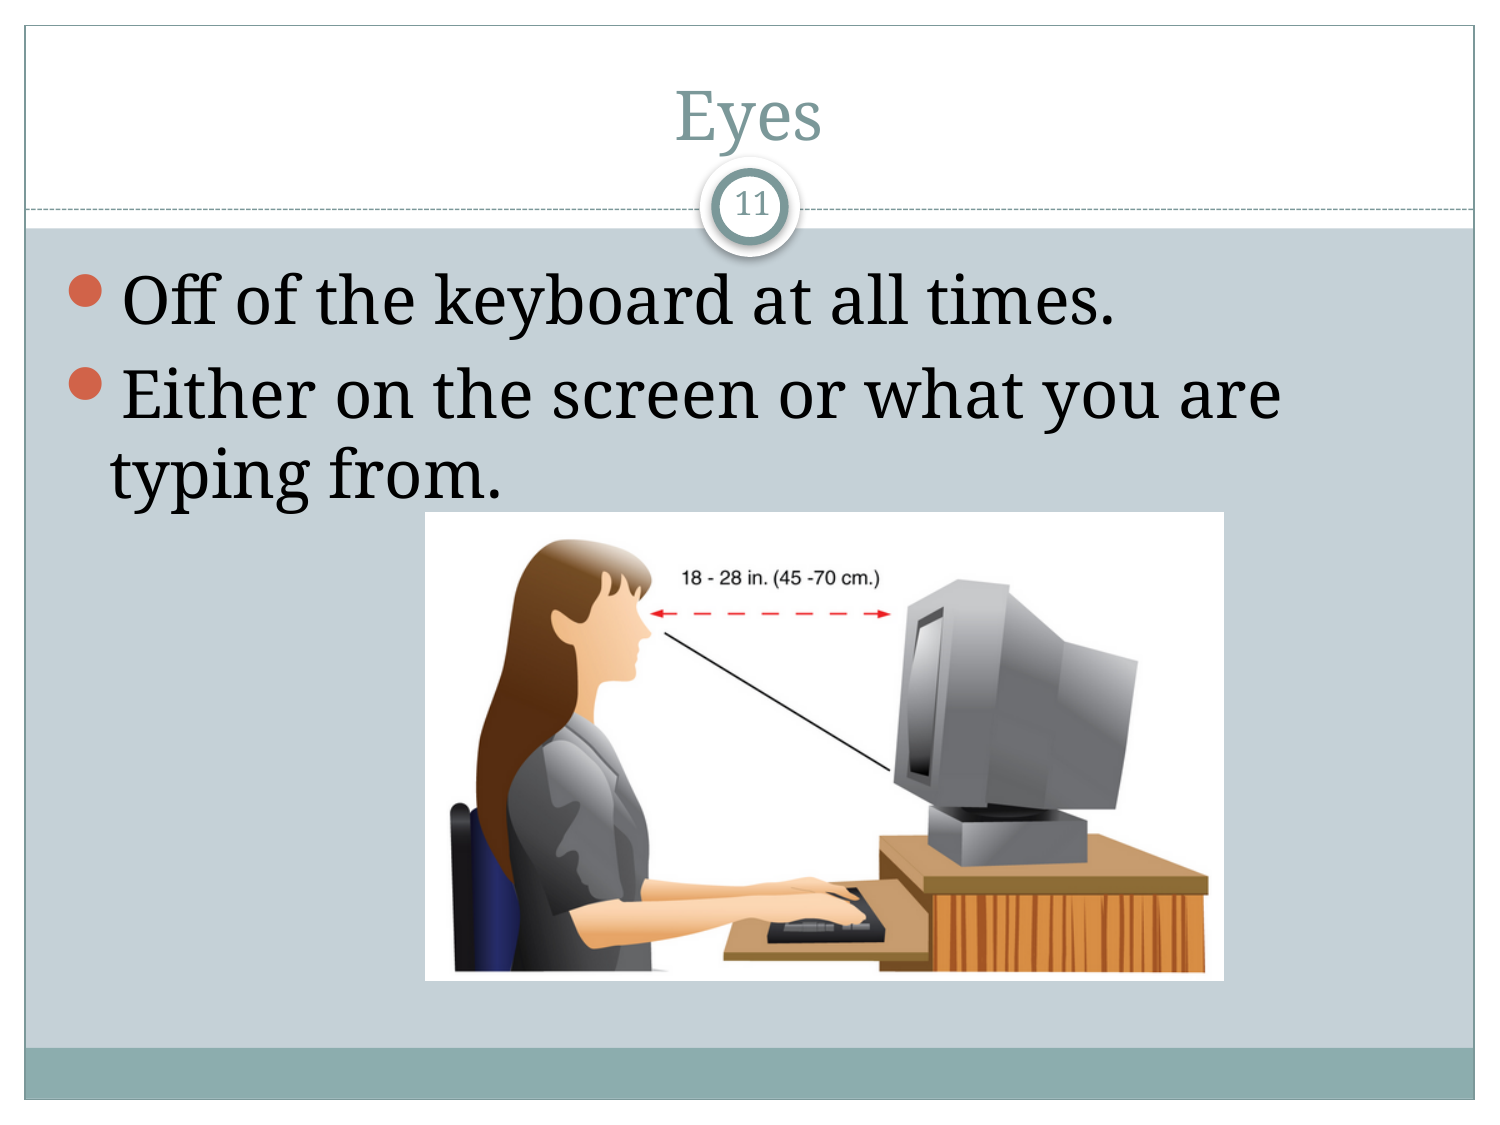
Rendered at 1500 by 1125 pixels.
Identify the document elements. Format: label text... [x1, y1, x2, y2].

list Off of the keyboard at all times. Either on the screen or what you are typing from. [49, 250, 1445, 1001]
slide_number 11 [715, 168, 791, 241]
title Eyes [49, 37, 1450, 162]
picture [424, 512, 1224, 982]
